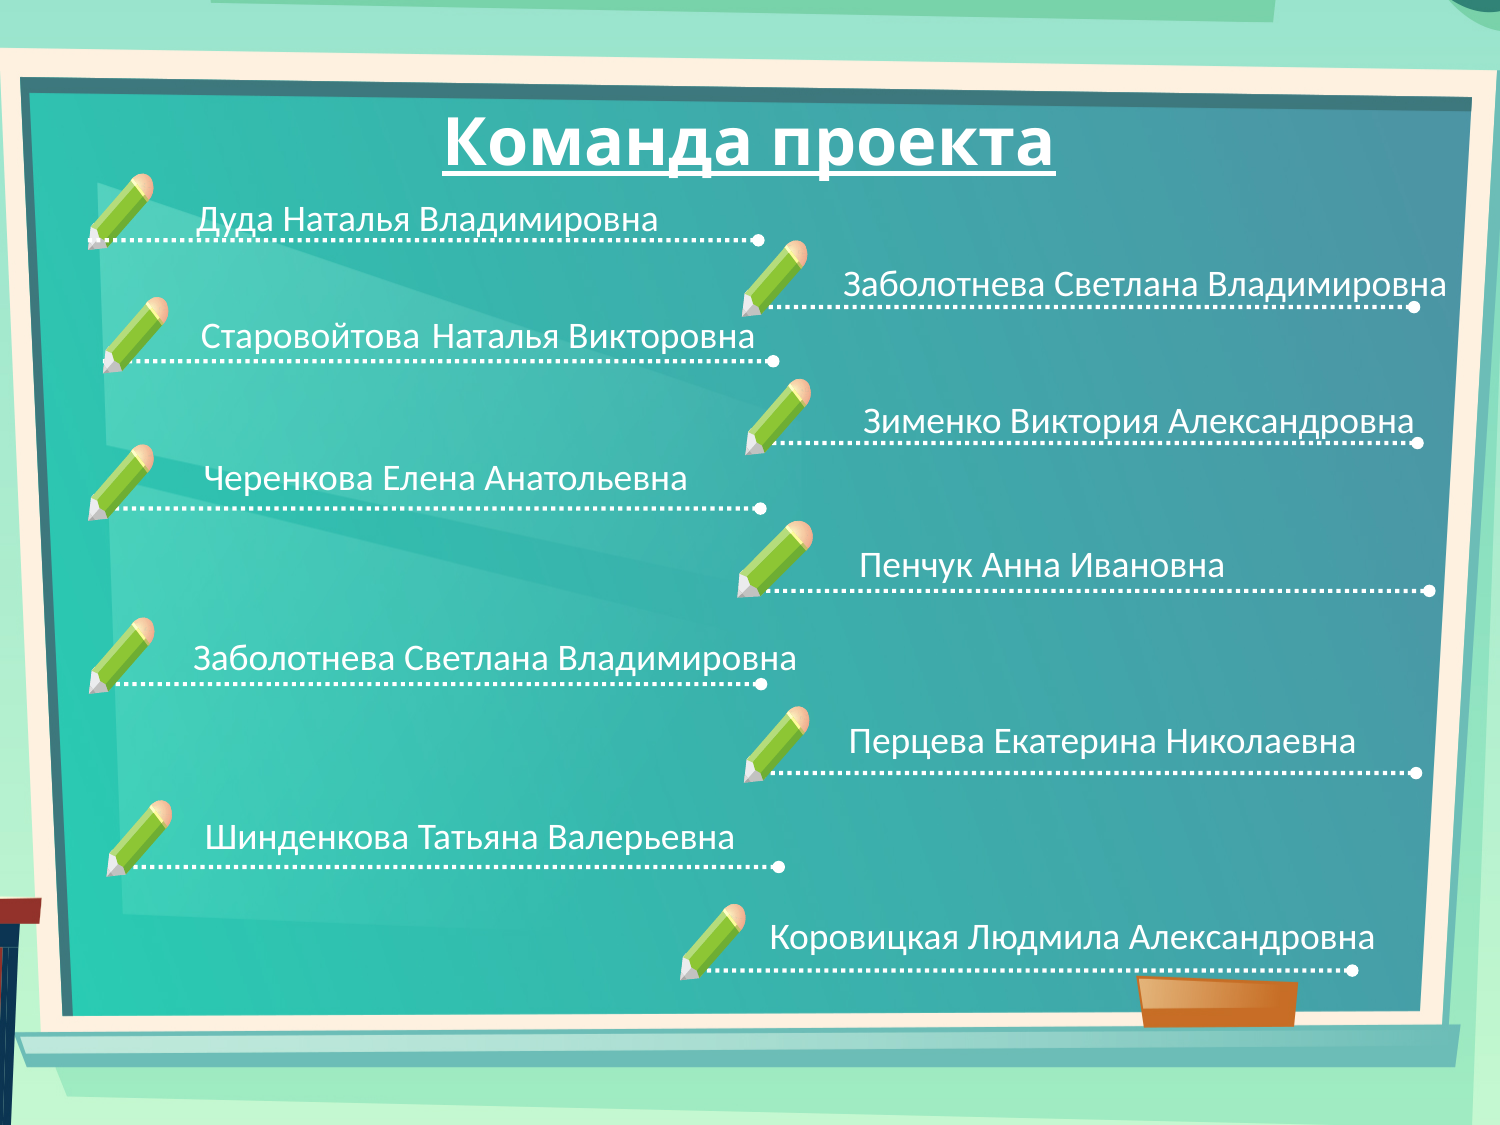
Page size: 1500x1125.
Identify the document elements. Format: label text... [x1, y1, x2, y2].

title Команда проекта [102, 249, 743, 253]
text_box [90, 621, 816, 693]
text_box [681, 904, 1395, 980]
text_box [102, 291, 907, 373]
title Команда проекта [102, 35, 1397, 244]
picture [0, 0, 1500, 1125]
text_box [87, 177, 759, 249]
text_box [745, 708, 1416, 782]
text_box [743, 244, 1466, 316]
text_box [747, 382, 1434, 454]
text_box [108, 804, 779, 876]
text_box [89, 445, 761, 520]
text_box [741, 517, 1500, 605]
